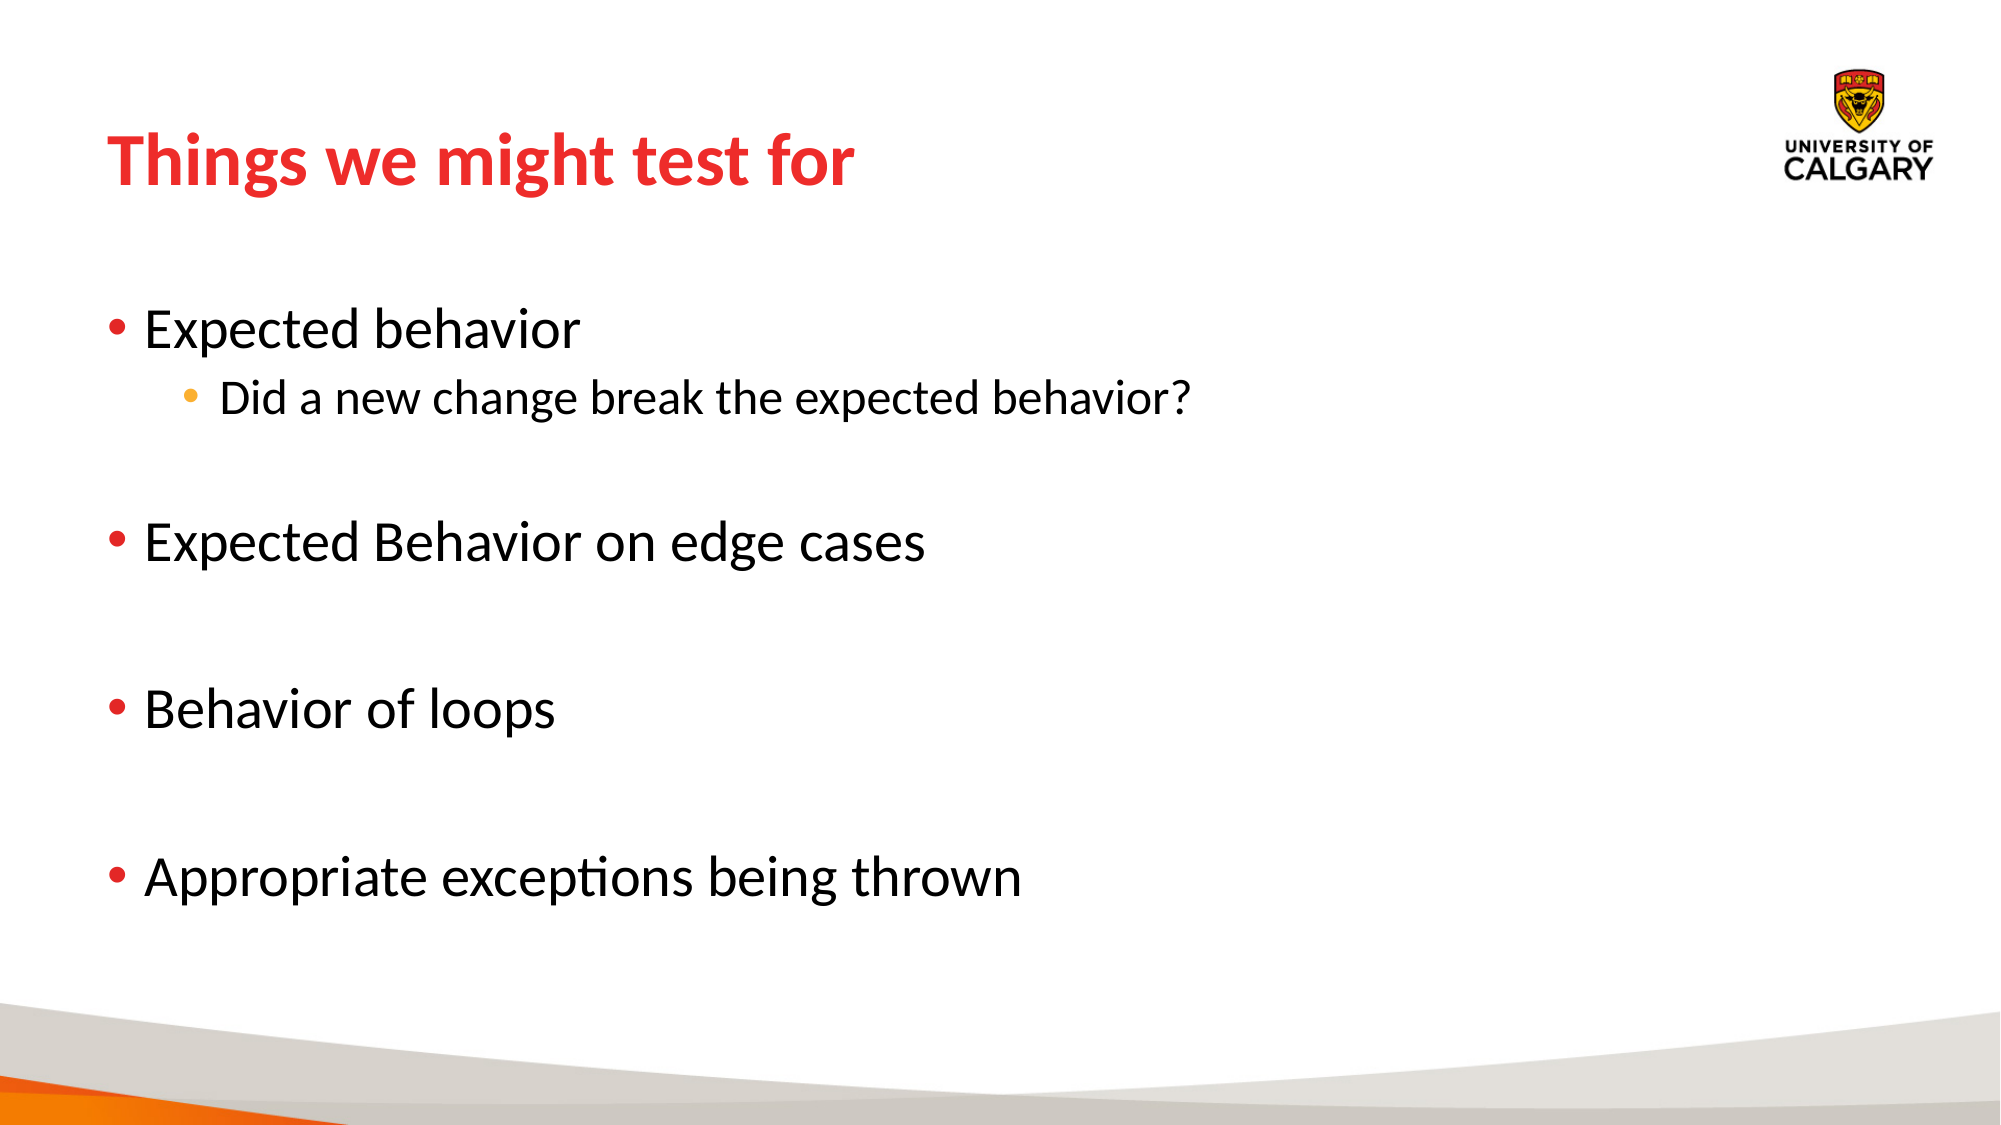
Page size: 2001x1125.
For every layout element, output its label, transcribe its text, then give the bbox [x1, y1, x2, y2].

title Things we might test for [92, 76, 1688, 246]
list Expected behavior Did a new change break the expected behavior? Expected Behavior on edge cases Behavior of loops Appropriate exceptions being thrown [92, 290, 1688, 966]
picture [0, 0, 2001, 1125]
